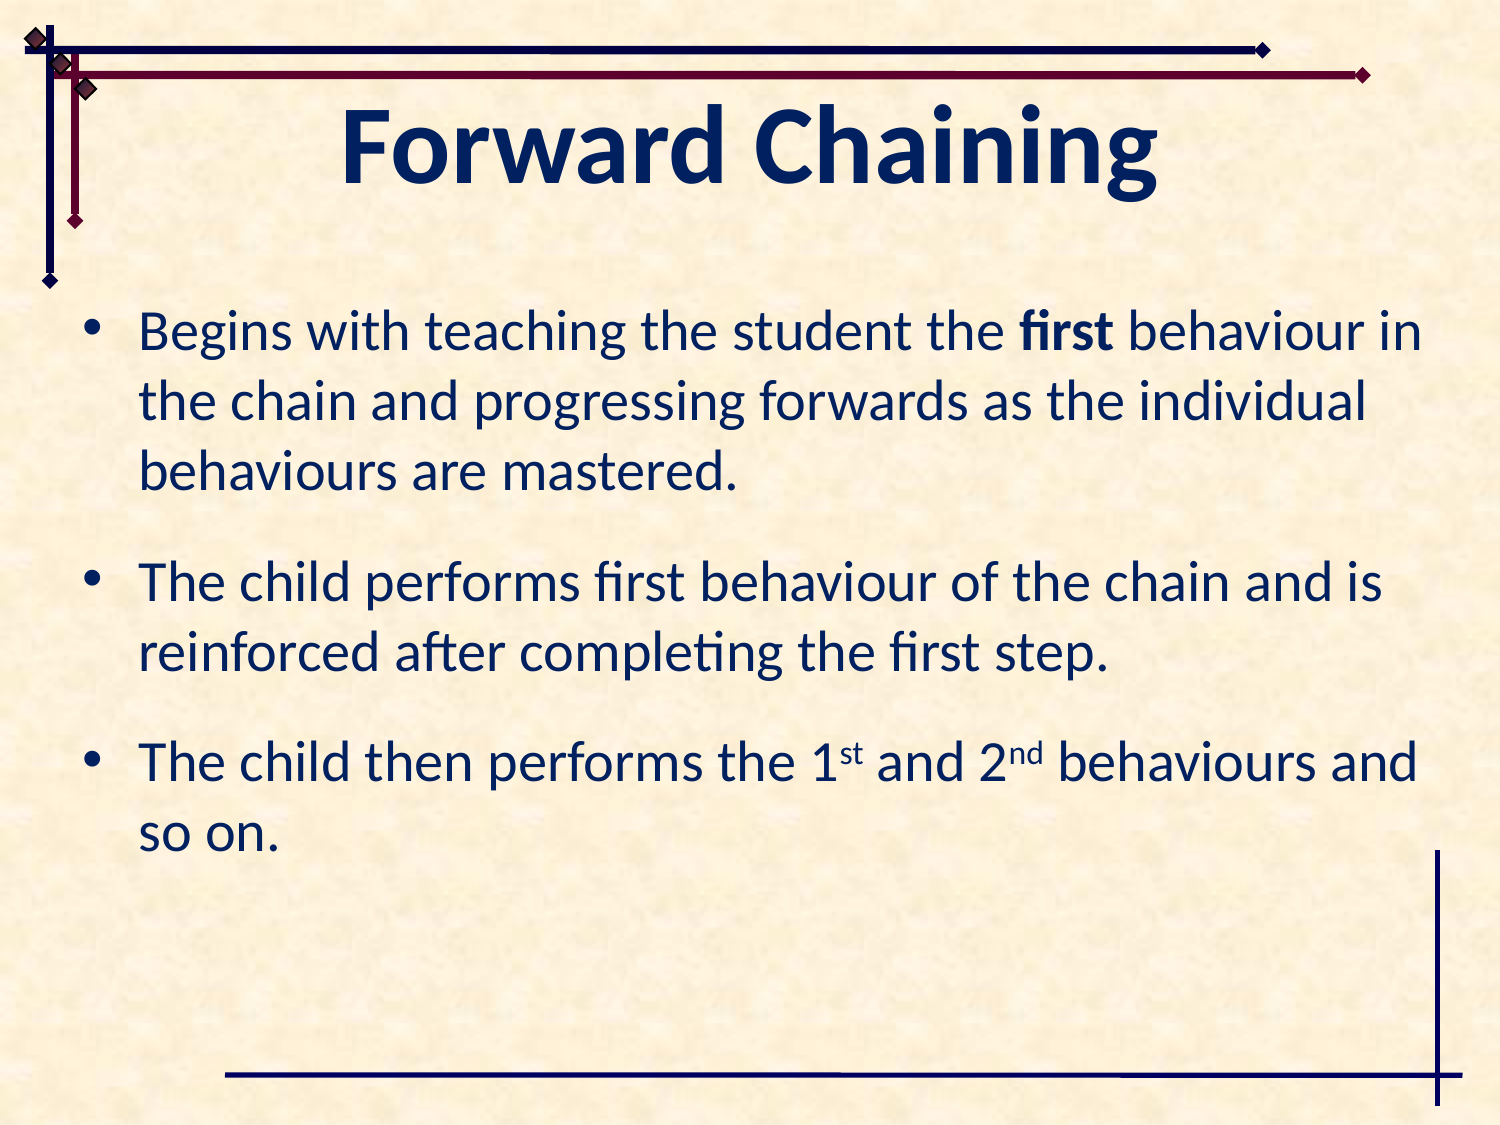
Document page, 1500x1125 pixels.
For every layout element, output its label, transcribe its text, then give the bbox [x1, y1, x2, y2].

picture [0, 0, 1500, 1125]
title Forward Chaining [75, 45, 1425, 233]
list Begins with teaching the student the first behaviour in the chain and progressing forwards as the individual behaviours are mastered. The child performs first behaviour of the chain and is reinforced after completing the first step. The child then performs the 1st and 2nd behaviours and so on. [67, 284, 1450, 1014]
